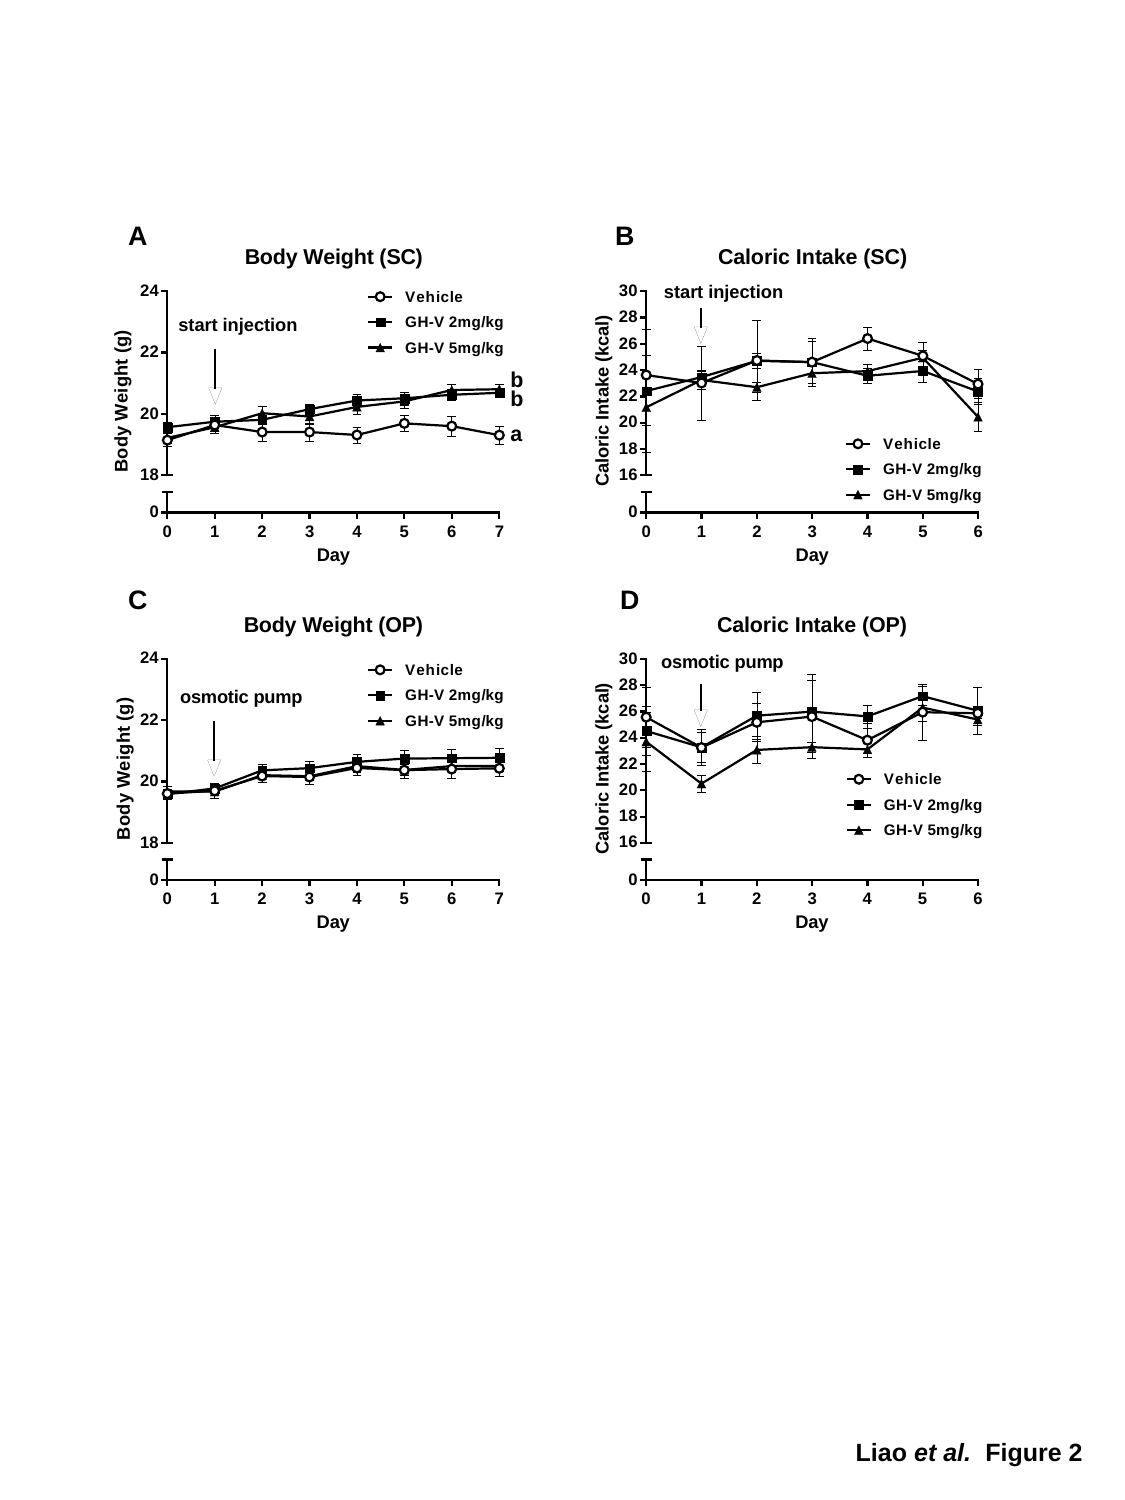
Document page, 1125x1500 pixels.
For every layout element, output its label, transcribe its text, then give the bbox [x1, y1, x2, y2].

text_box Liao et al. Figure 2 [840, 1428, 1098, 1474]
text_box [72, 198, 1053, 972]
